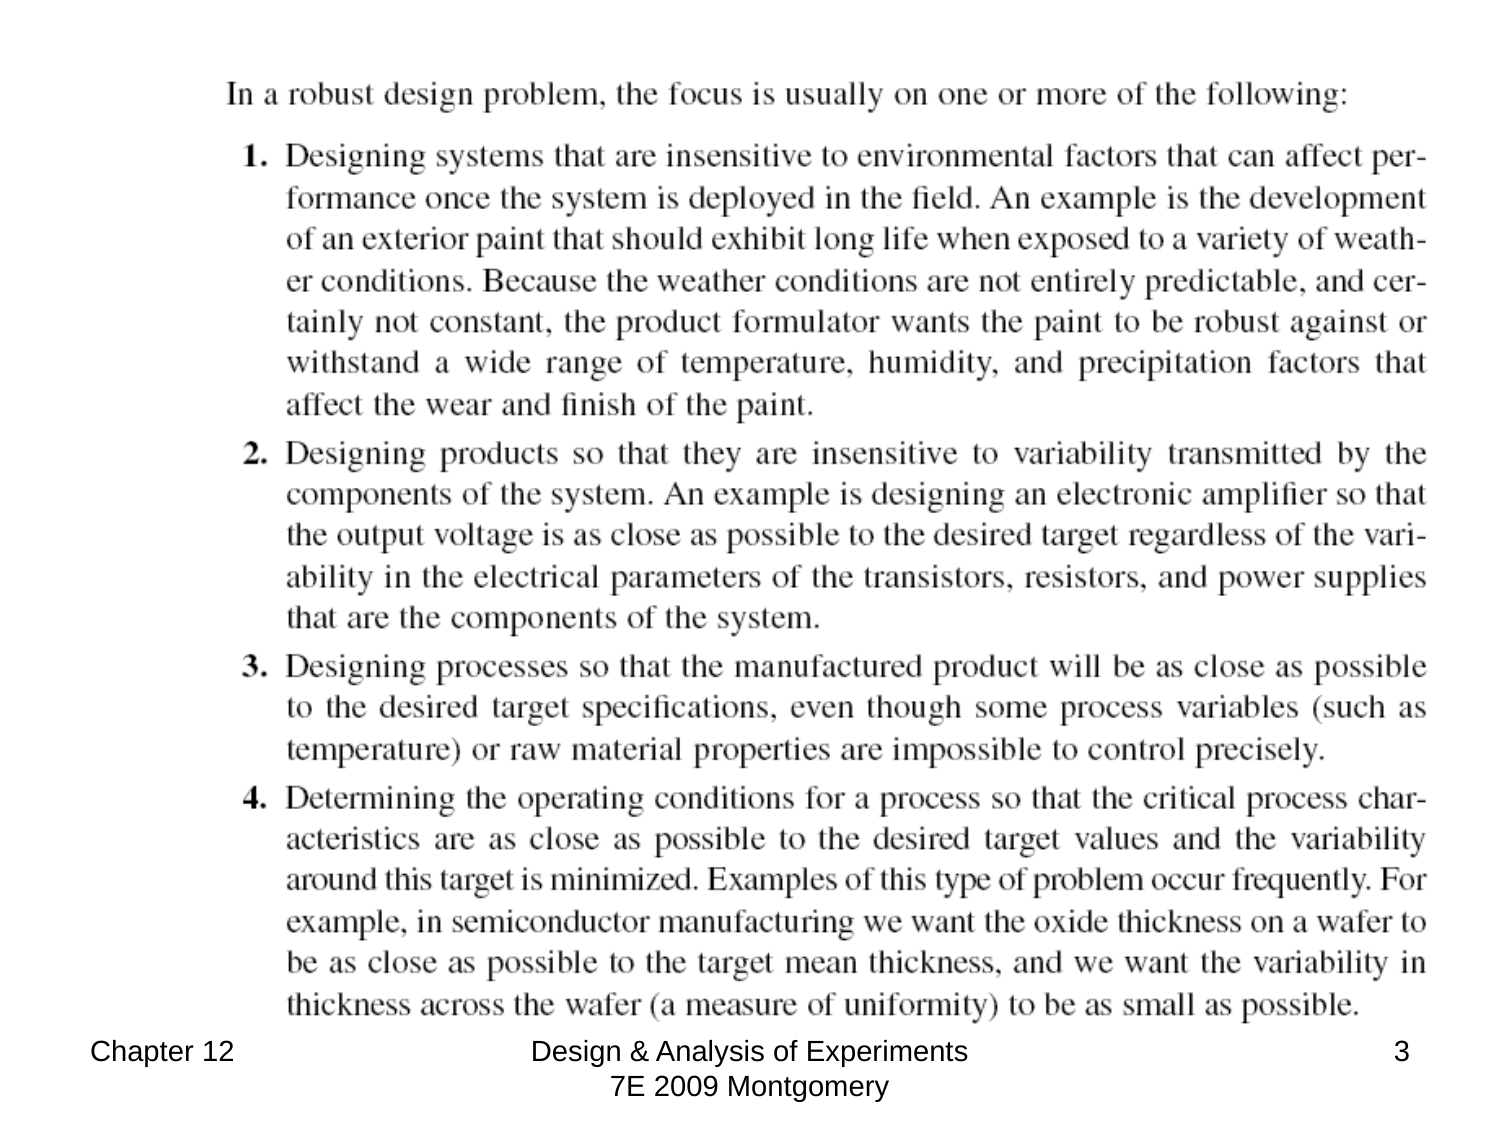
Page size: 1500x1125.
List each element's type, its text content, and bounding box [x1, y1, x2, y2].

footer Design & Analysis of Experiments 7E 2009 Montgomery [512, 1044, 988, 1103]
slide_number 3 [1074, 1044, 1426, 1103]
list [193, 74, 1457, 1036]
slide_number Chapter 12 [74, 1024, 426, 1103]
